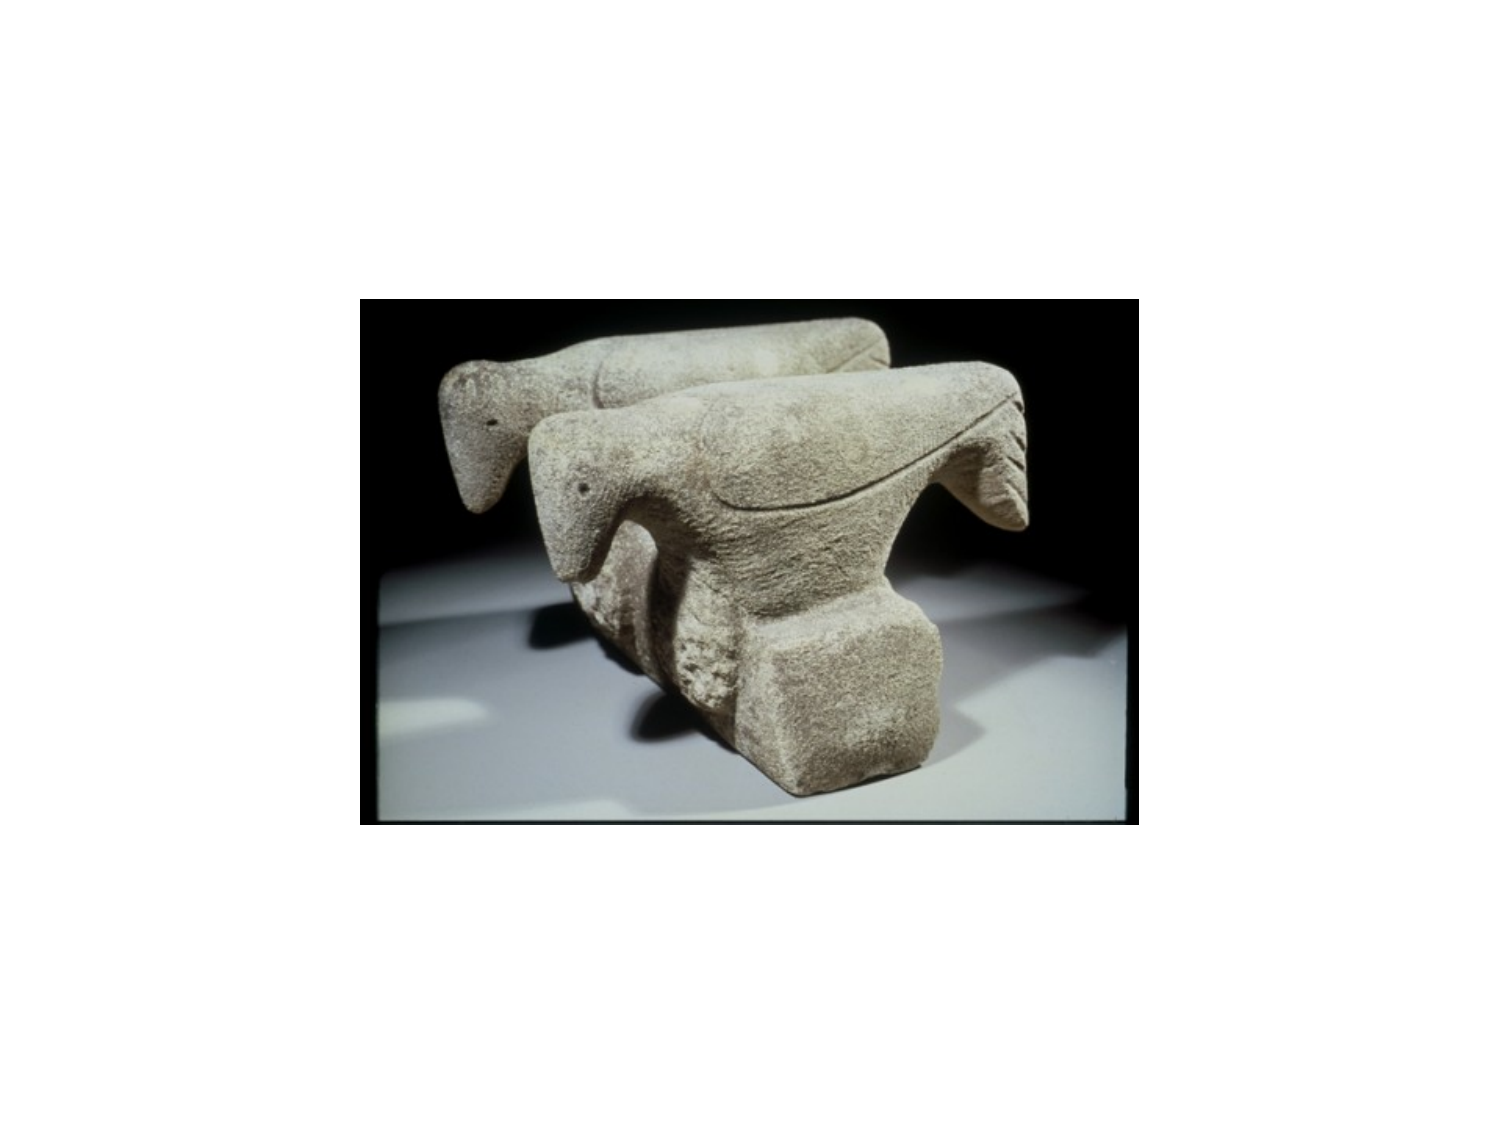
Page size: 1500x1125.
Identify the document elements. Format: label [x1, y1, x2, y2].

picture [360, 299, 1140, 826]
